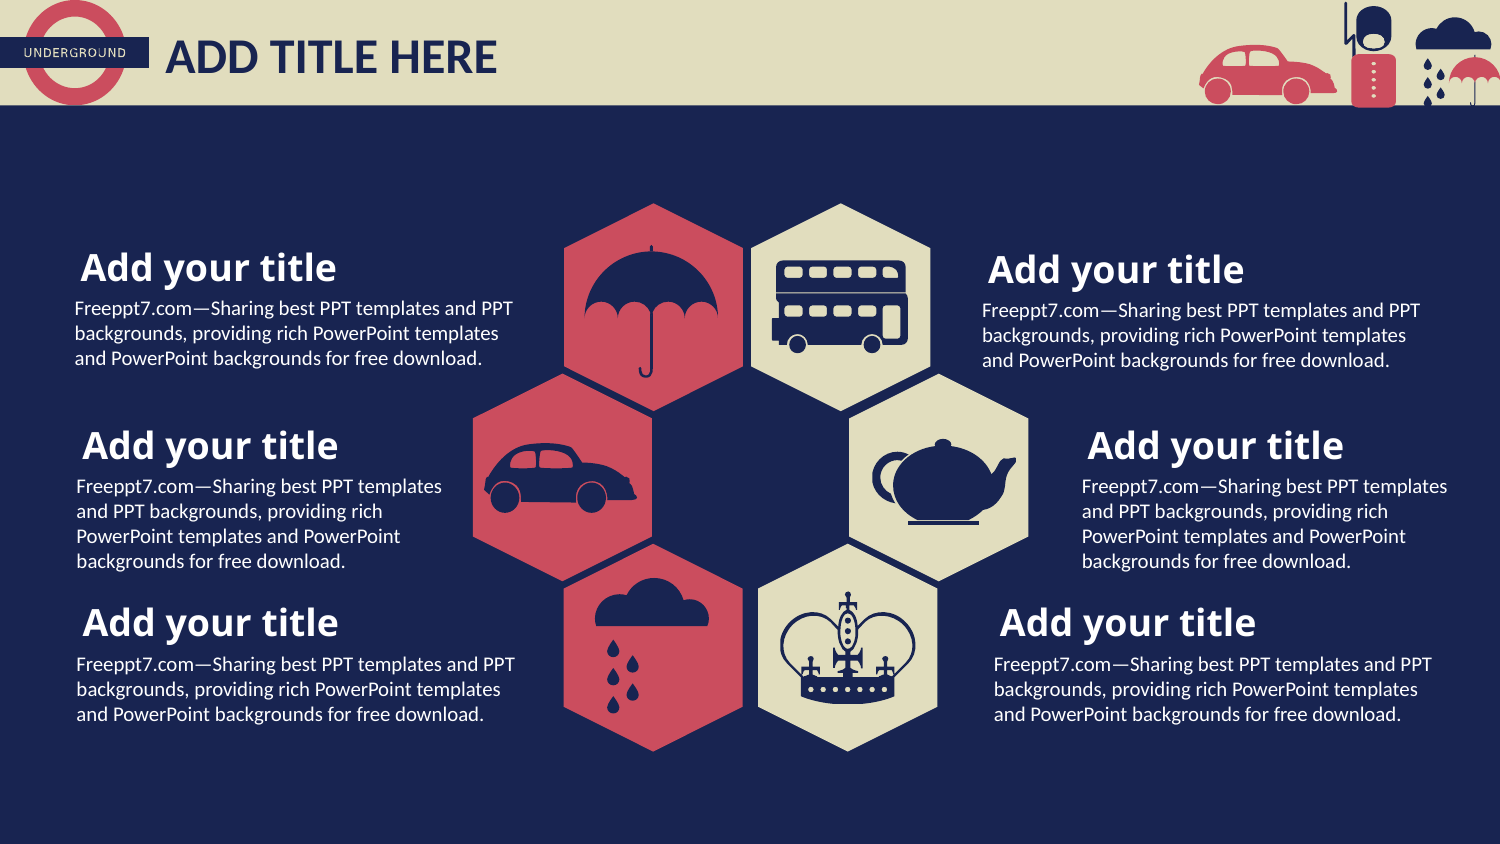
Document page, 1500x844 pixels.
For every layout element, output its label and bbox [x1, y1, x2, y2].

text_box [758, 543, 938, 752]
picture [483, 442, 638, 513]
text_box [472, 373, 652, 582]
picture [872, 438, 1017, 525]
text_box [978, 591, 1454, 760]
text_box [1066, 414, 1466, 608]
text_box [564, 203, 743, 377]
text_box [59, 236, 535, 405]
text_box [967, 238, 1443, 406]
text_box [61, 414, 461, 591]
text_box [61, 591, 537, 760]
text_box [563, 543, 743, 752]
picture [779, 591, 916, 705]
text_box [0, 0, 1500, 108]
text_box [603, 386, 704, 412]
picture [771, 260, 909, 354]
picture [594, 577, 710, 714]
text_box [849, 373, 1029, 582]
picture [584, 244, 718, 378]
text_box [751, 203, 931, 412]
